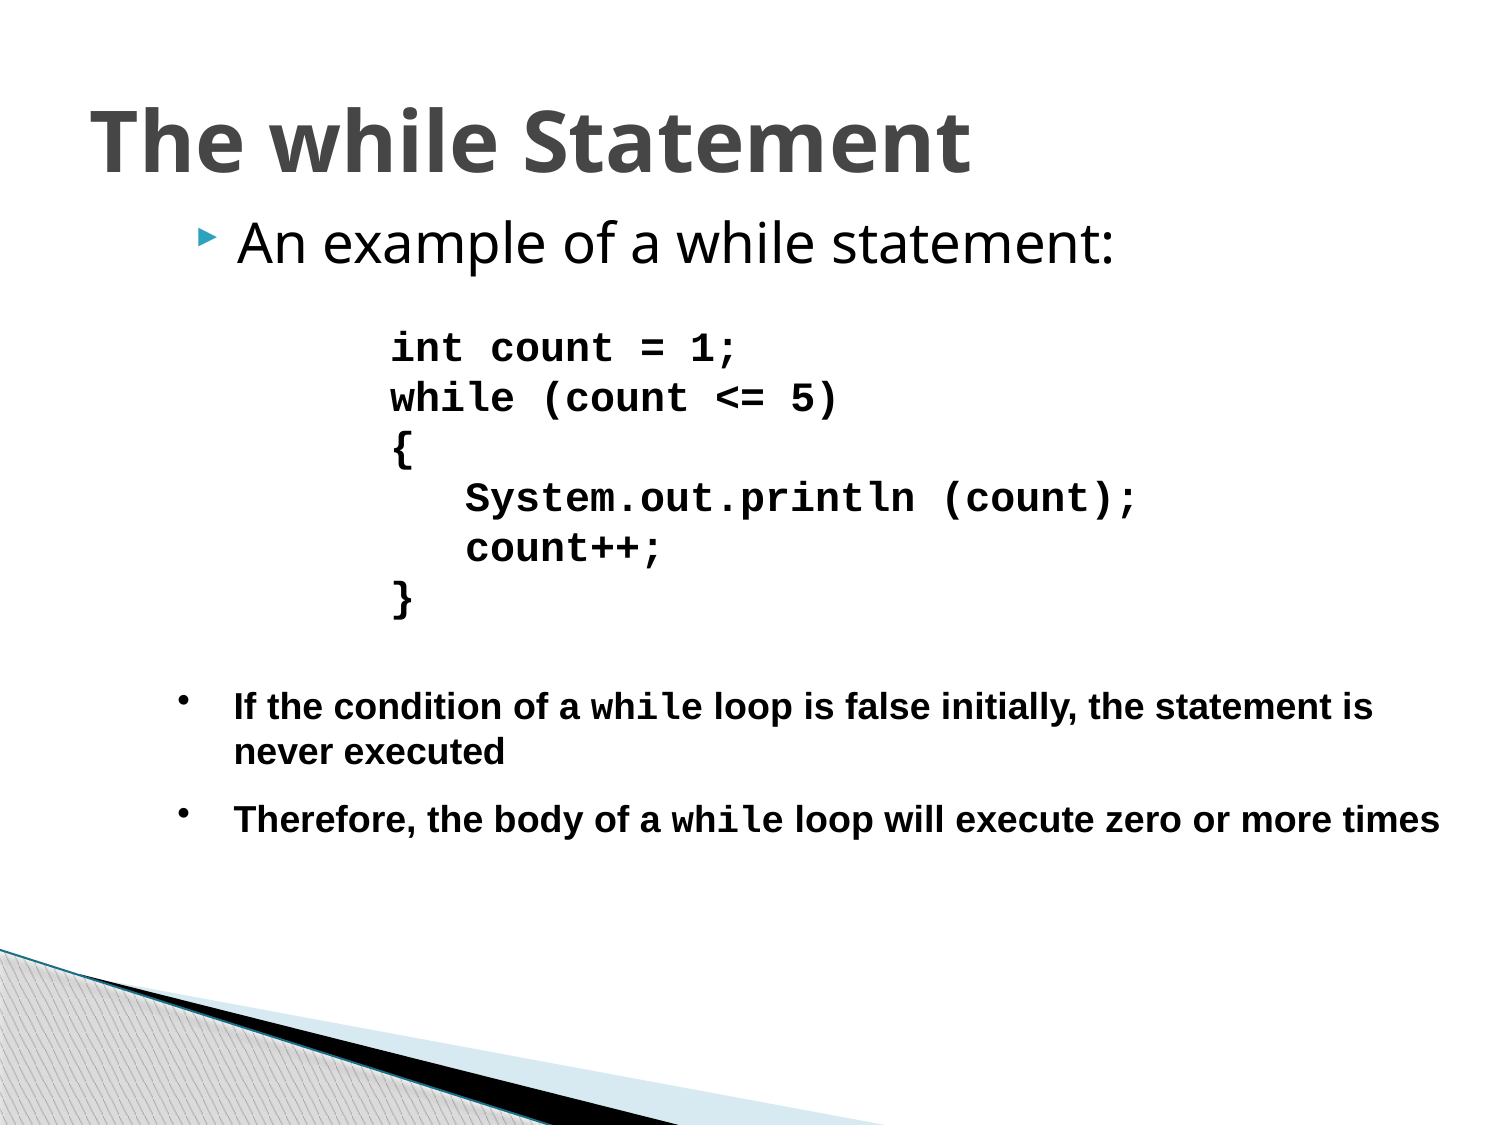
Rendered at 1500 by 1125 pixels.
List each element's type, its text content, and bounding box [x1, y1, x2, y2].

text_box If the condition of a while loop is false initially, the statement is never executed Therefore, the body of a while loop will execute zero or more times [162, 674, 1463, 975]
list An example of a while statement: [162, 200, 1463, 300]
text_box int count = 1; while (count <= 5) { System.out.println (count); count++; } [375, 312, 1155, 628]
title The while Statement [75, 45, 1425, 233]
